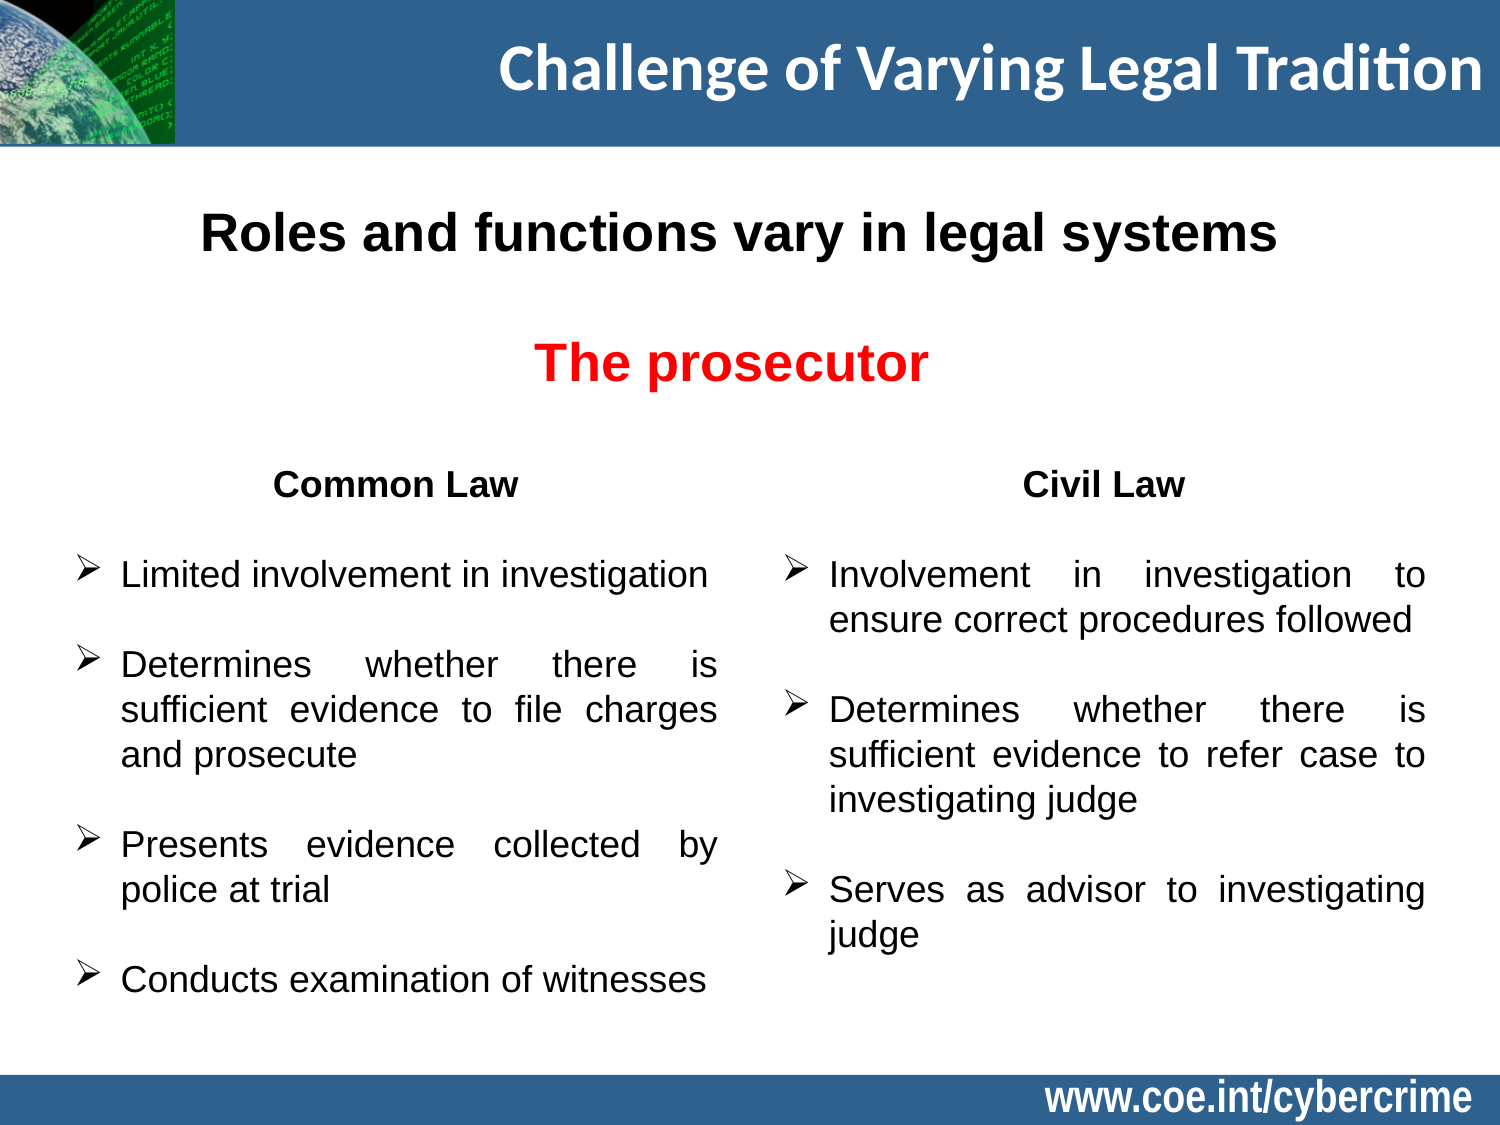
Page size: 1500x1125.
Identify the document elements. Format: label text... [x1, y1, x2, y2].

text_box Civil Law Involvement in investigation to ensure correct procedures followed Determines whether there is sufficient evidence to refer case to investigating judge Serves as advisor to investigating judge [767, 452, 1441, 963]
picture [0, 0, 175, 144]
text_box www.coe.int/cybercrime [1030, 1059, 1500, 1125]
text_box [0, 1073, 1030, 1125]
text_box Challenge of Varying Legal Tradition [177, 0, 1500, 149]
text_box Common Law Limited involvement in investigation Determines whether there is sufficient evidence to file charges and prosecute Presents evidence collected by police at trial Conducts examination of witnesses [58, 452, 733, 1008]
text_box Roles and functions vary in legal systems The prosecutor [100, 190, 1380, 400]
